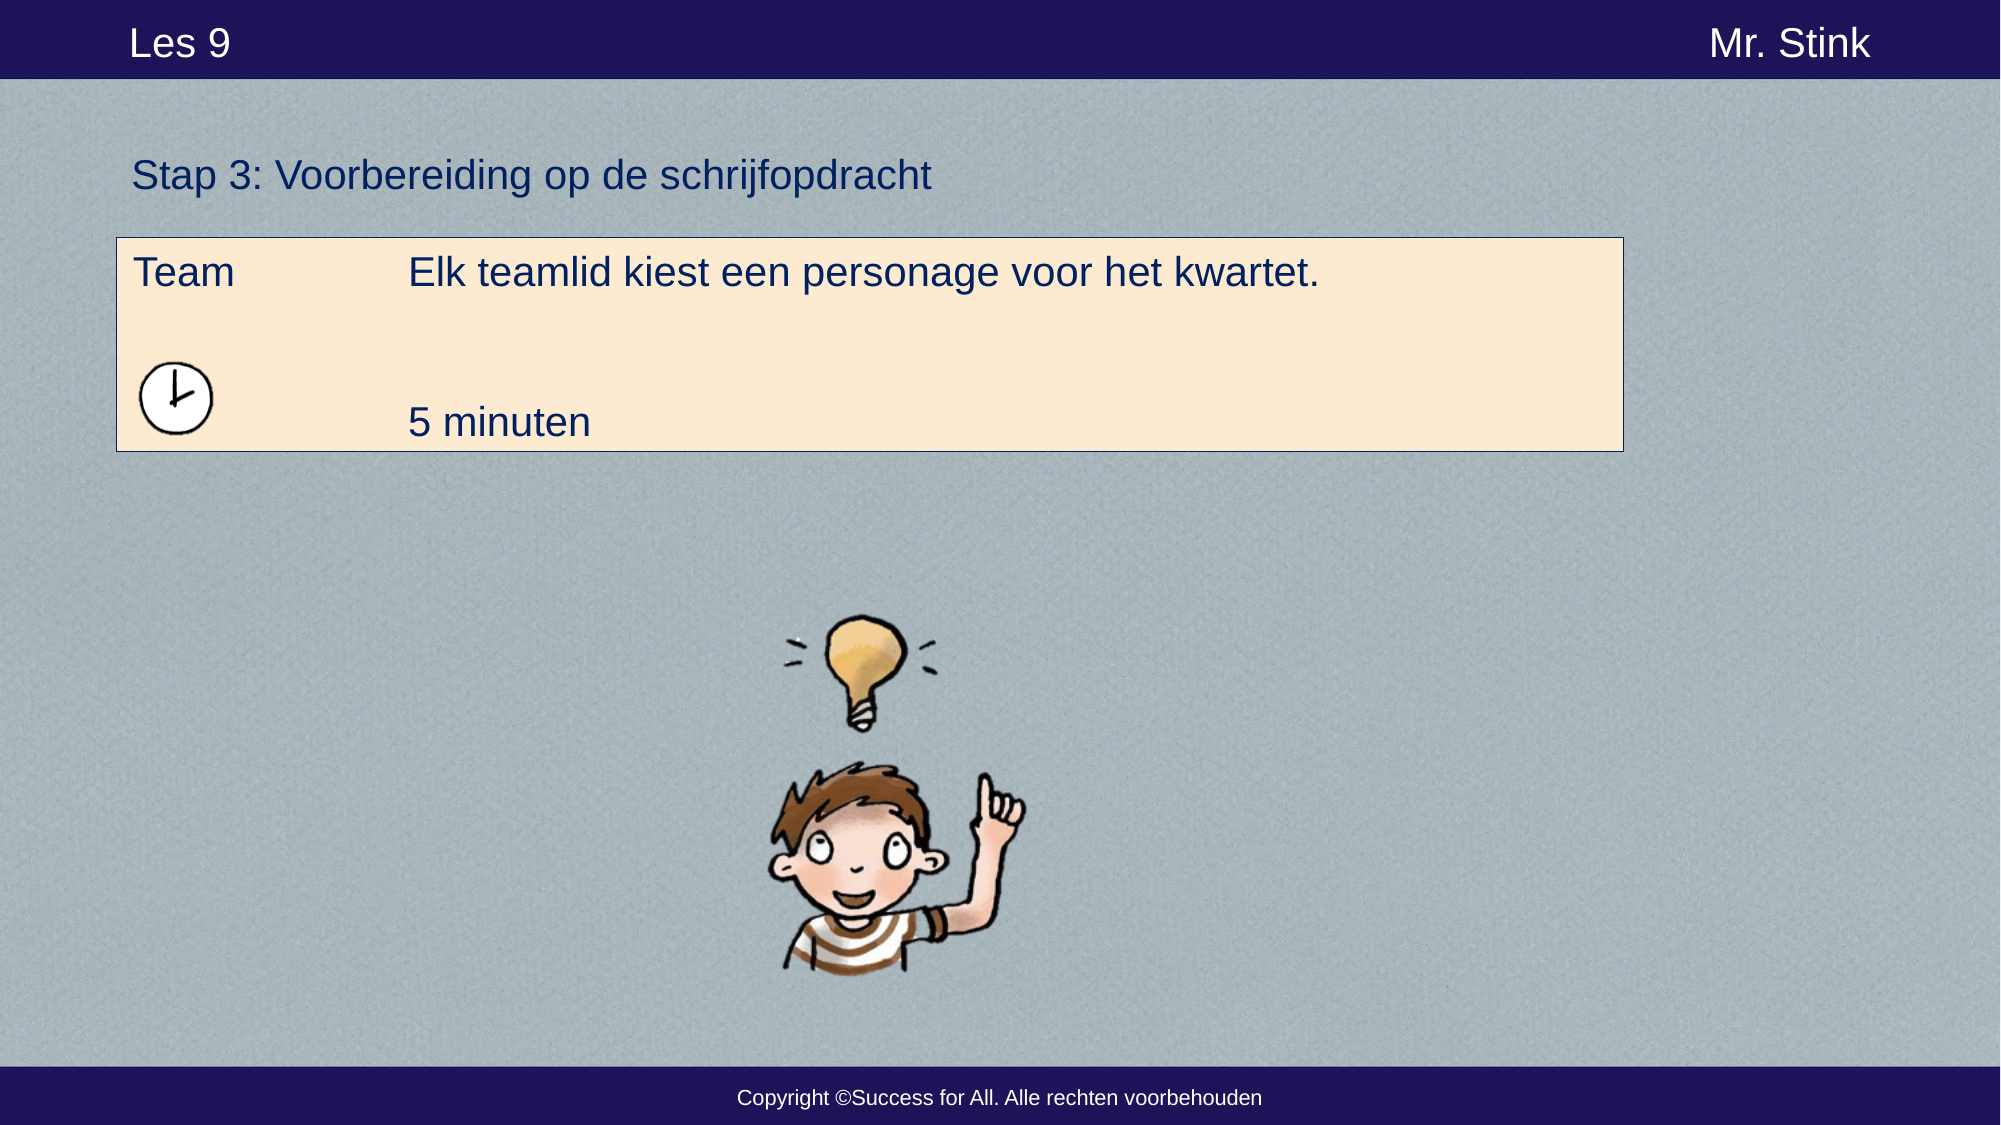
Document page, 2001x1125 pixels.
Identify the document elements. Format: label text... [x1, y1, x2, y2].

text_box Stap 3: Voorbereiding op de schrijfopdracht [116, 140, 1032, 206]
text_box Copyright ©Success for All. Alle rechten voorbehouden [0, 1076, 2000, 1125]
text_box Les 9 [114, 8, 354, 73]
text_box Team Elk teamlid kiest een personage voor het kwartet. 5 minuten [116, 237, 1624, 452]
text_box Mr. Stink [999, 8, 1886, 73]
picture [0, 0, 2001, 1125]
